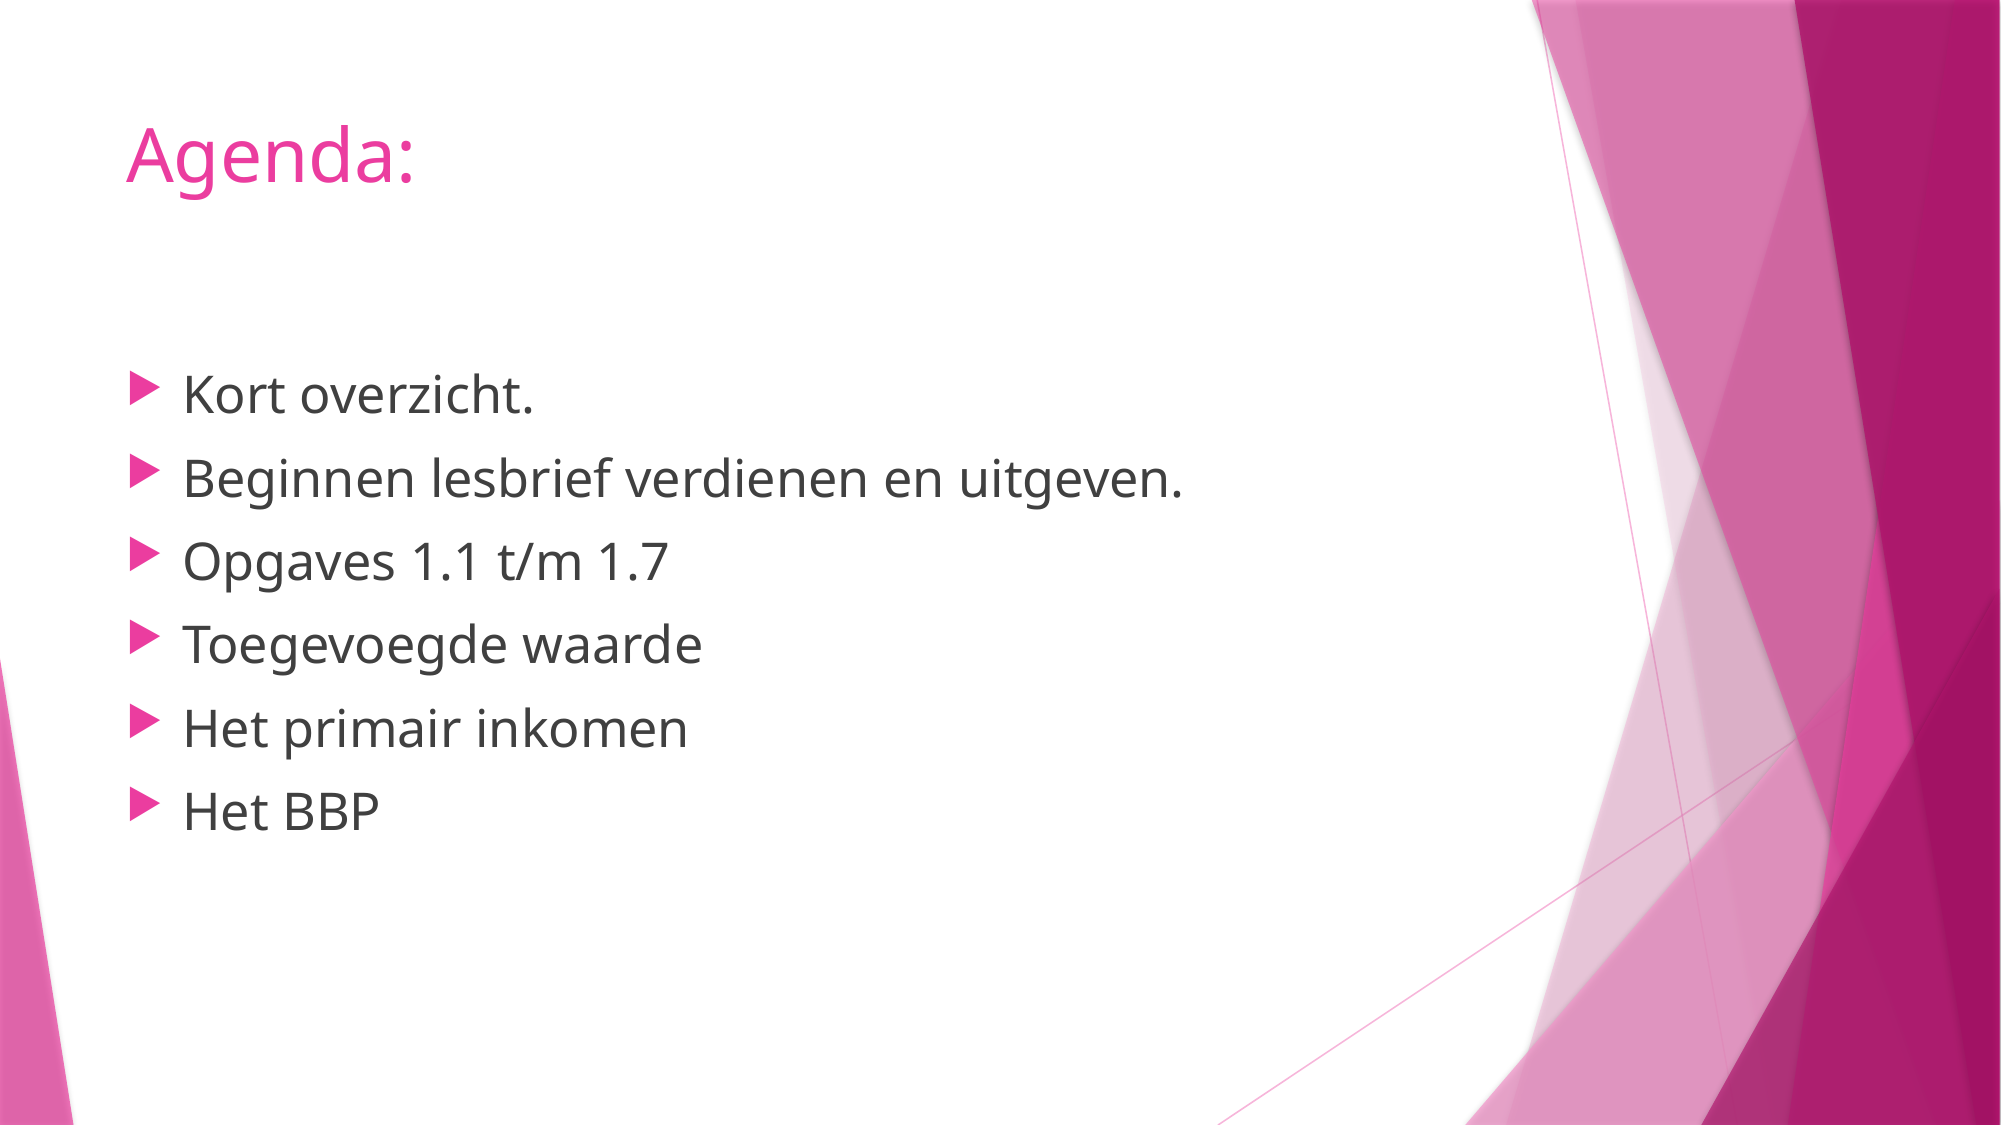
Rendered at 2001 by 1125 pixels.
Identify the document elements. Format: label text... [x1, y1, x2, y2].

title Agenda: [111, 99, 1522, 317]
list Kort overzicht. Beginnen lesbrief verdienen en uitgeven. Opgaves 1.1 t/m 1.7 Toegevoegde waarde Het primair inkomen Het BBP [111, 354, 1522, 992]
